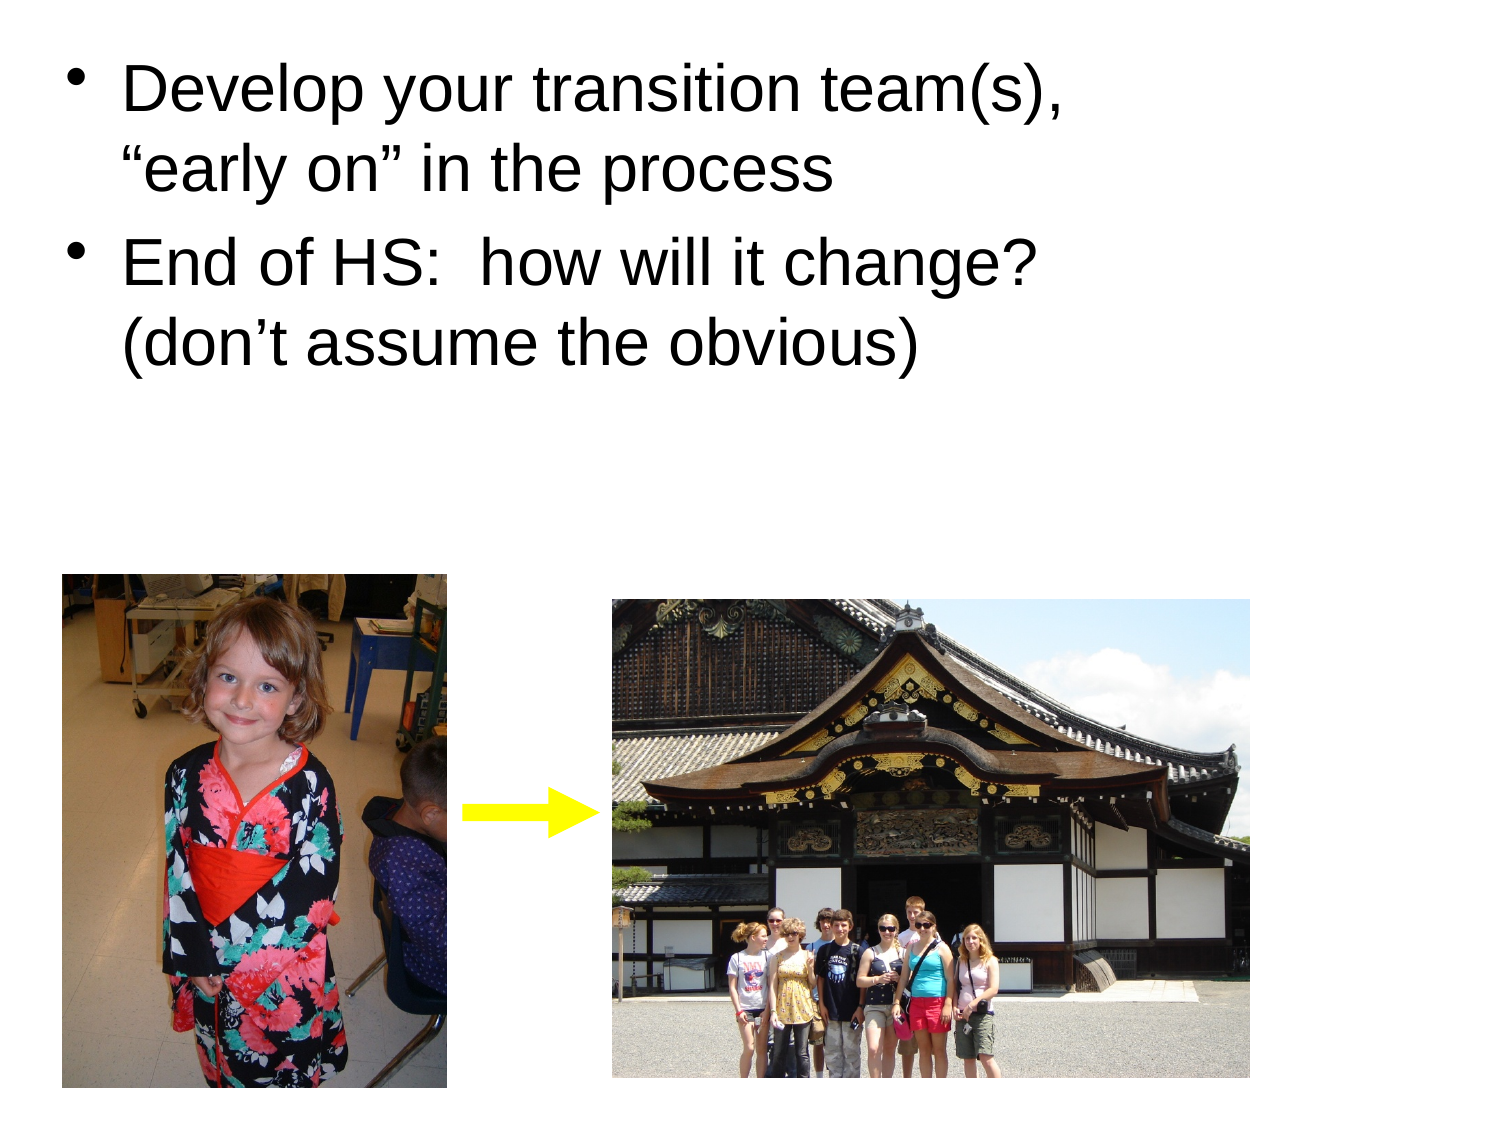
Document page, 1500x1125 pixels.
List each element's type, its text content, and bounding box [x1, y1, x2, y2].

picture [612, 599, 1251, 1079]
list Develop your transition team(s), “early on” in the process End of HS: how will it change? (don’t assume the obvious) [49, 37, 1262, 776]
text_box [462, 806, 601, 819]
picture [62, 574, 448, 1088]
